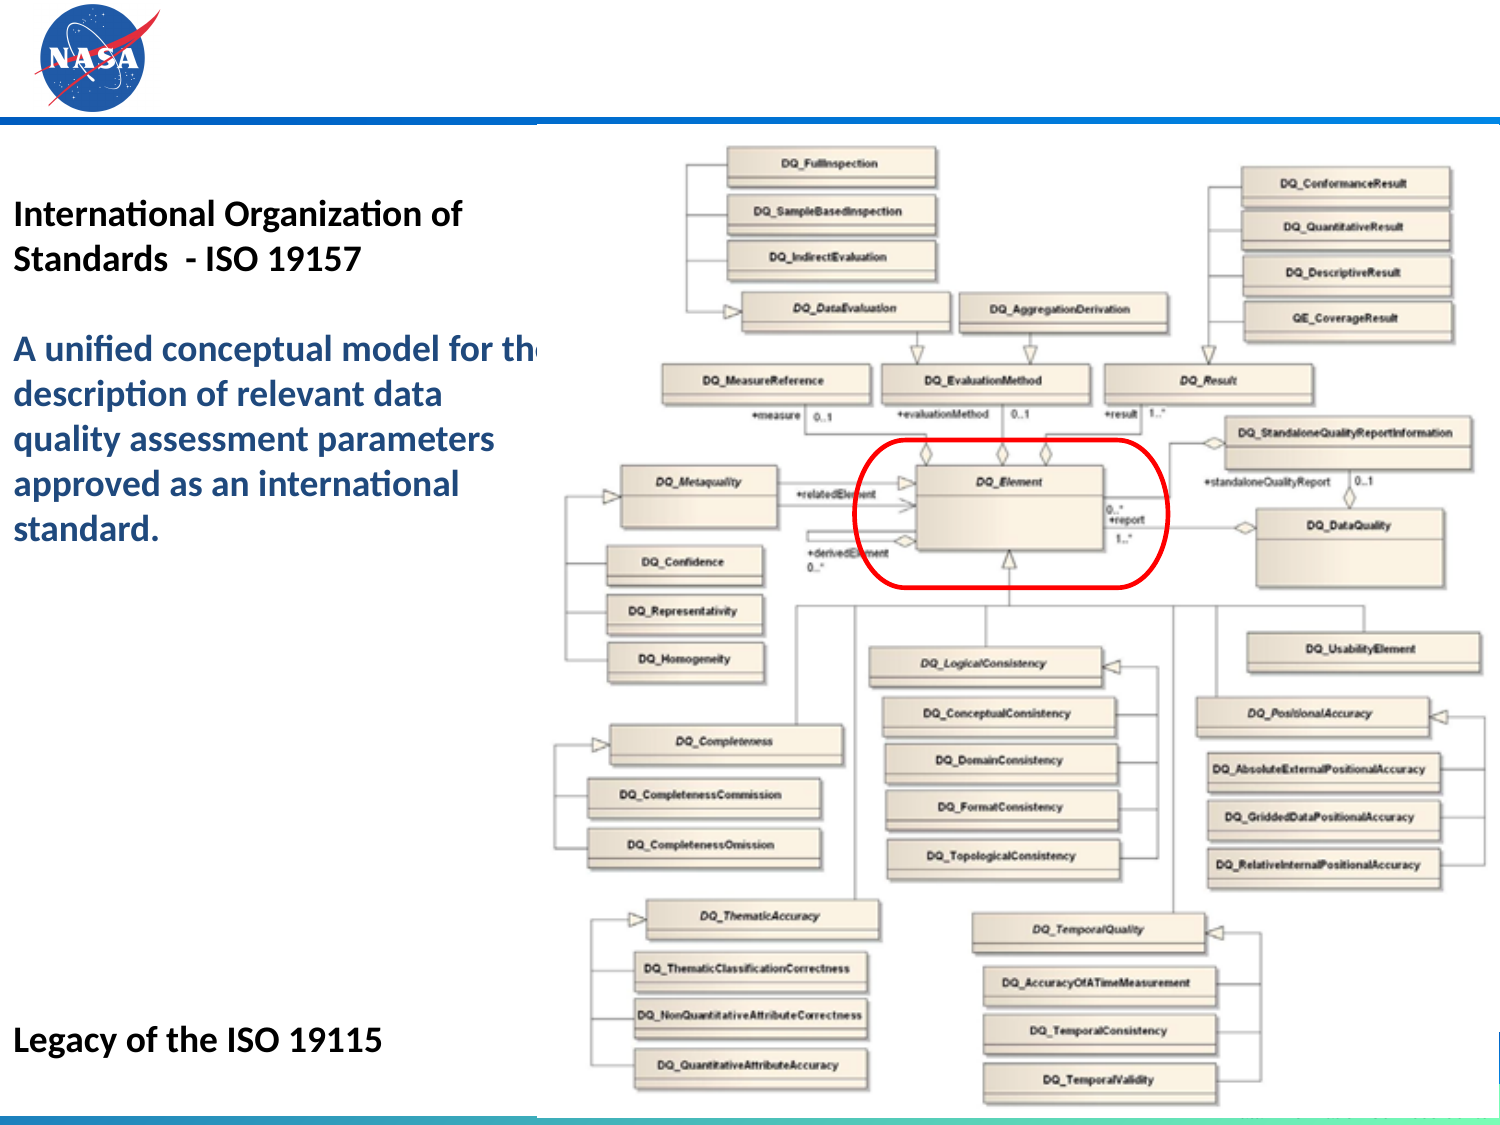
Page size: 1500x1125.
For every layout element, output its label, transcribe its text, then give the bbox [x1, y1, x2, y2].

text_box International Organization of Standards - ISO 19157 A unified conceptual model for the description of relevant data quality assessment parameters approved as an international standard. [0, 174, 532, 487]
picture [537, 124, 1499, 1118]
text_box Legacy of the ISO 19115 [0, 999, 440, 1075]
picture [33, 3, 161, 113]
